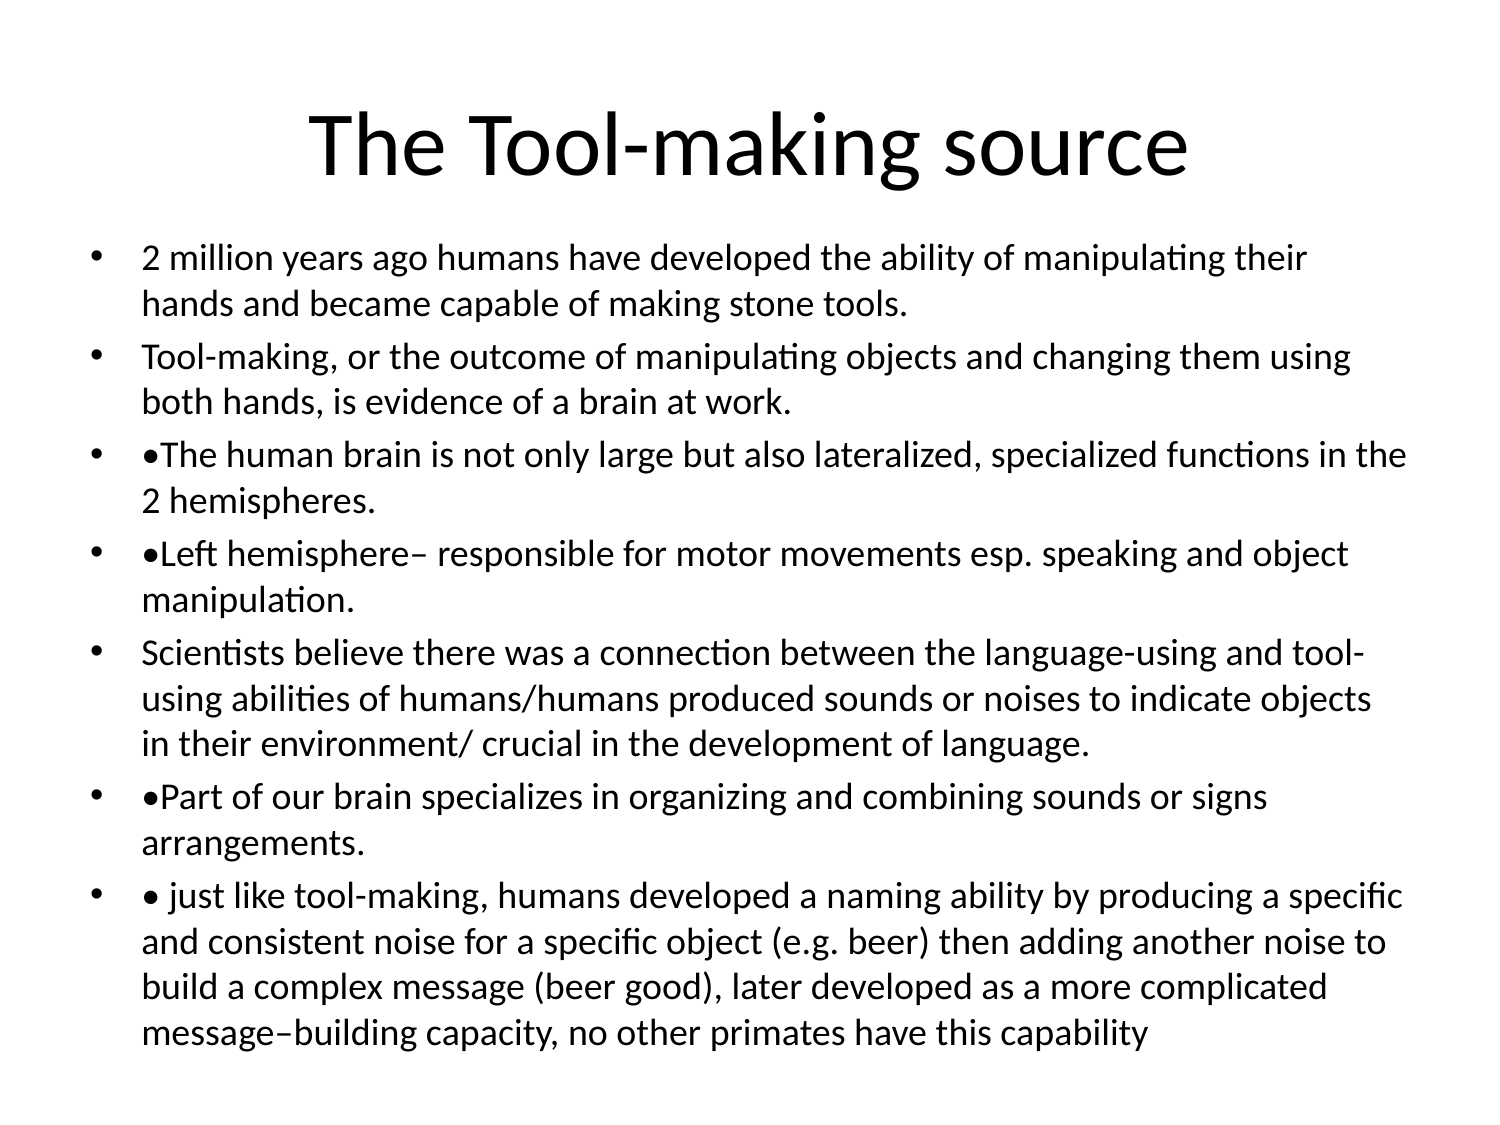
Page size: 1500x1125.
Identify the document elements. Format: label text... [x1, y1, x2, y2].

list 2 million years ago humans have developed the ability of manipulating their hands and became capable of making stone tools. Tool-making, or the outcome of manipulating objects and changing them using both hands, is evidence of a brain at work. •The human brain is not only large but also lateralized, specialized functions in the 2 hemispheres. •Left hemisphere– responsible for motor movements esp. speaking and object manipulation. Scientists believe there was a connection between the language-using and tool-using abilities of humans/humans produced sounds or noises to indicate objects in their environment/ crucial in the development of language. •Part of our brain specializes in organizing and combining sounds or signs arrangements. • just like tool-making, humans developed a naming ability by producing a specific and consistent noise for a specific object (e.g. beer) then adding another noise to build a complex message (beer good), later developed as a more complicated message–building capacity, no other primates have this capability [75, 224, 1425, 1063]
title The Tool-making source [75, 45, 1425, 224]
